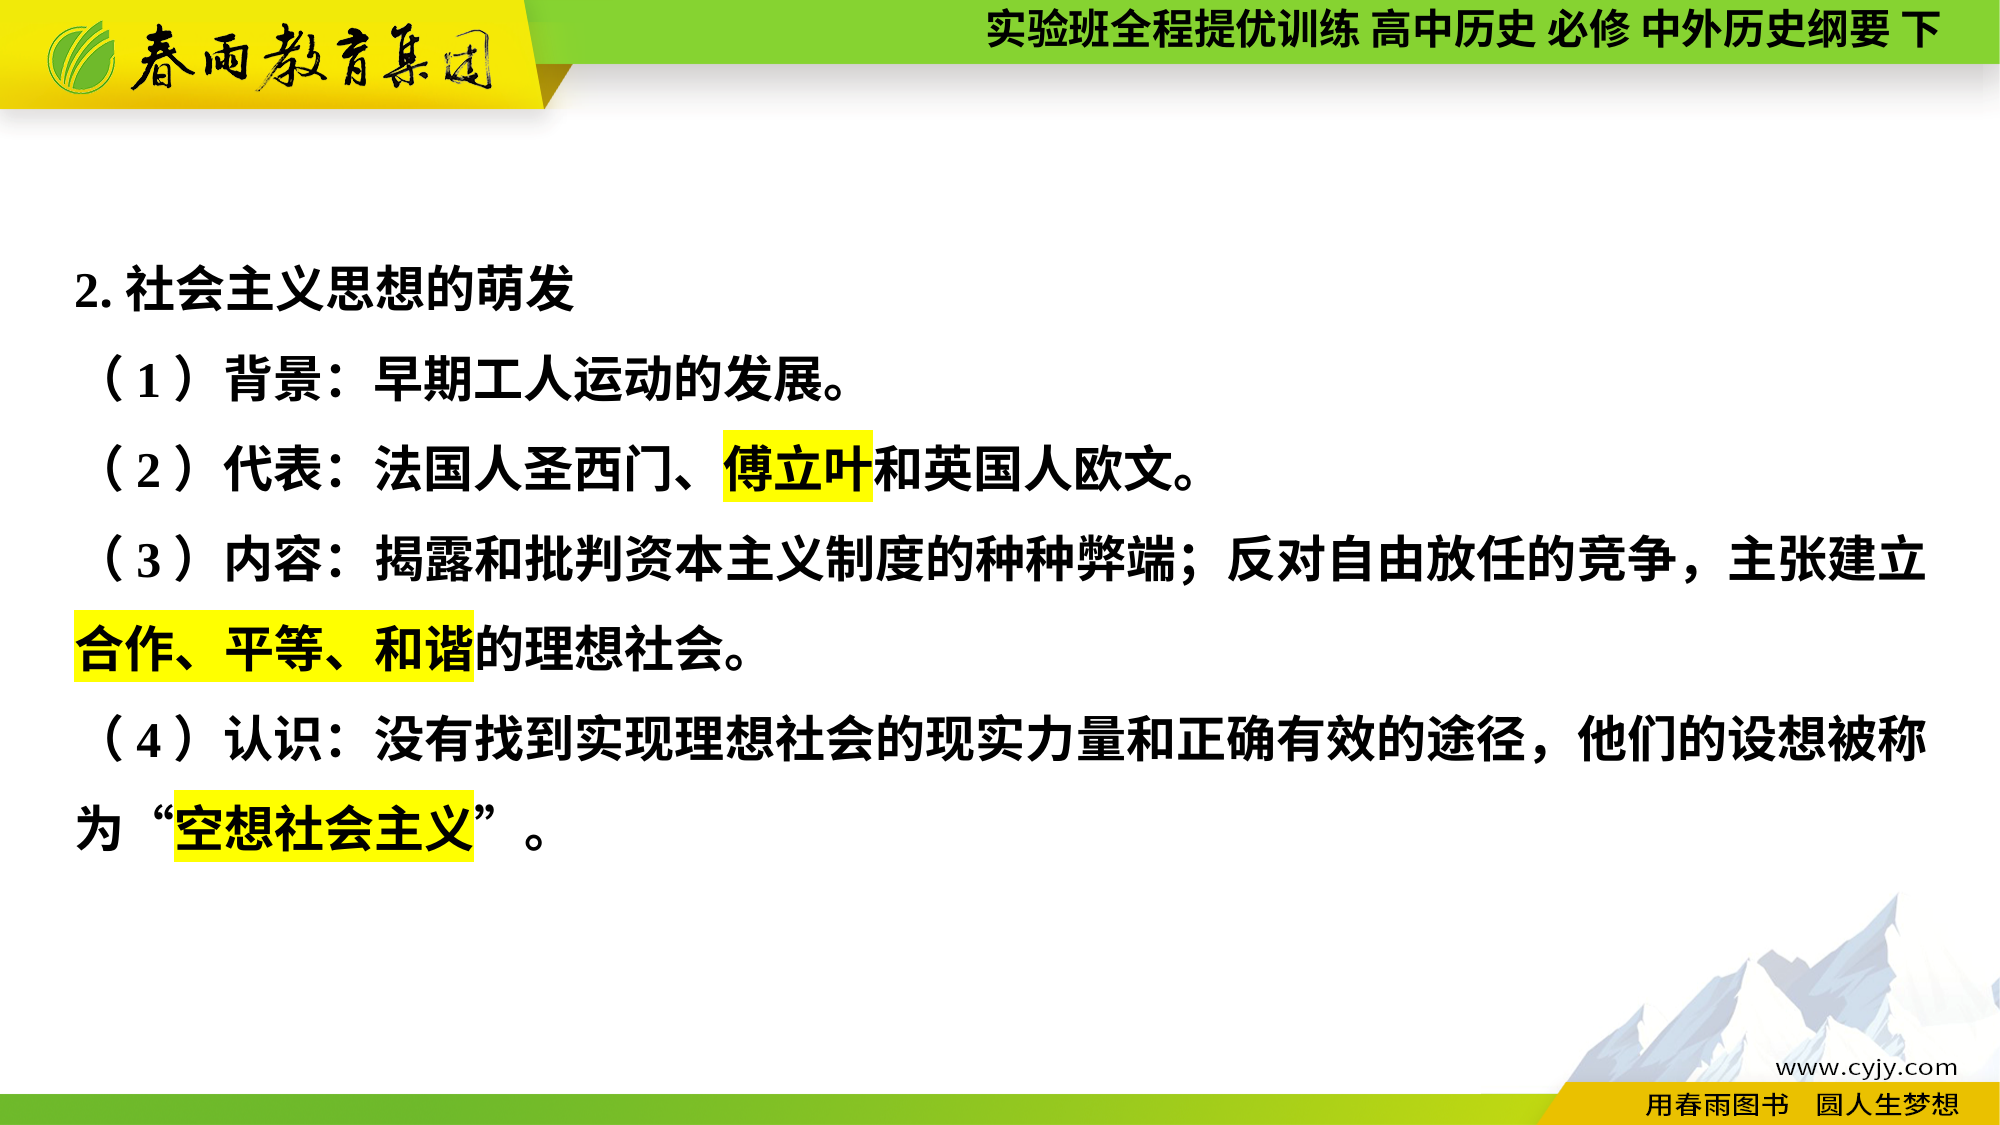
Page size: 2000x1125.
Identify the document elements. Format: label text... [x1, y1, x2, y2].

picture [0, 0, 2000, 1125]
list 2.社会主义思想的萌发 （1）背景：早期工人运动的发展。 （2）代表：法国人圣西门、傅立叶和英国人欧文。 （3）内容：揭露和批判资本主义制度的种种弊端；反对自由放任的竞争，主张建立合作、平等、和谐的理想社会。 （4）认识：没有找到实现理想社会的现实力量和正确有效的途径，他们的设想被称为“空想社会主义”。 [59, 219, 1944, 860]
